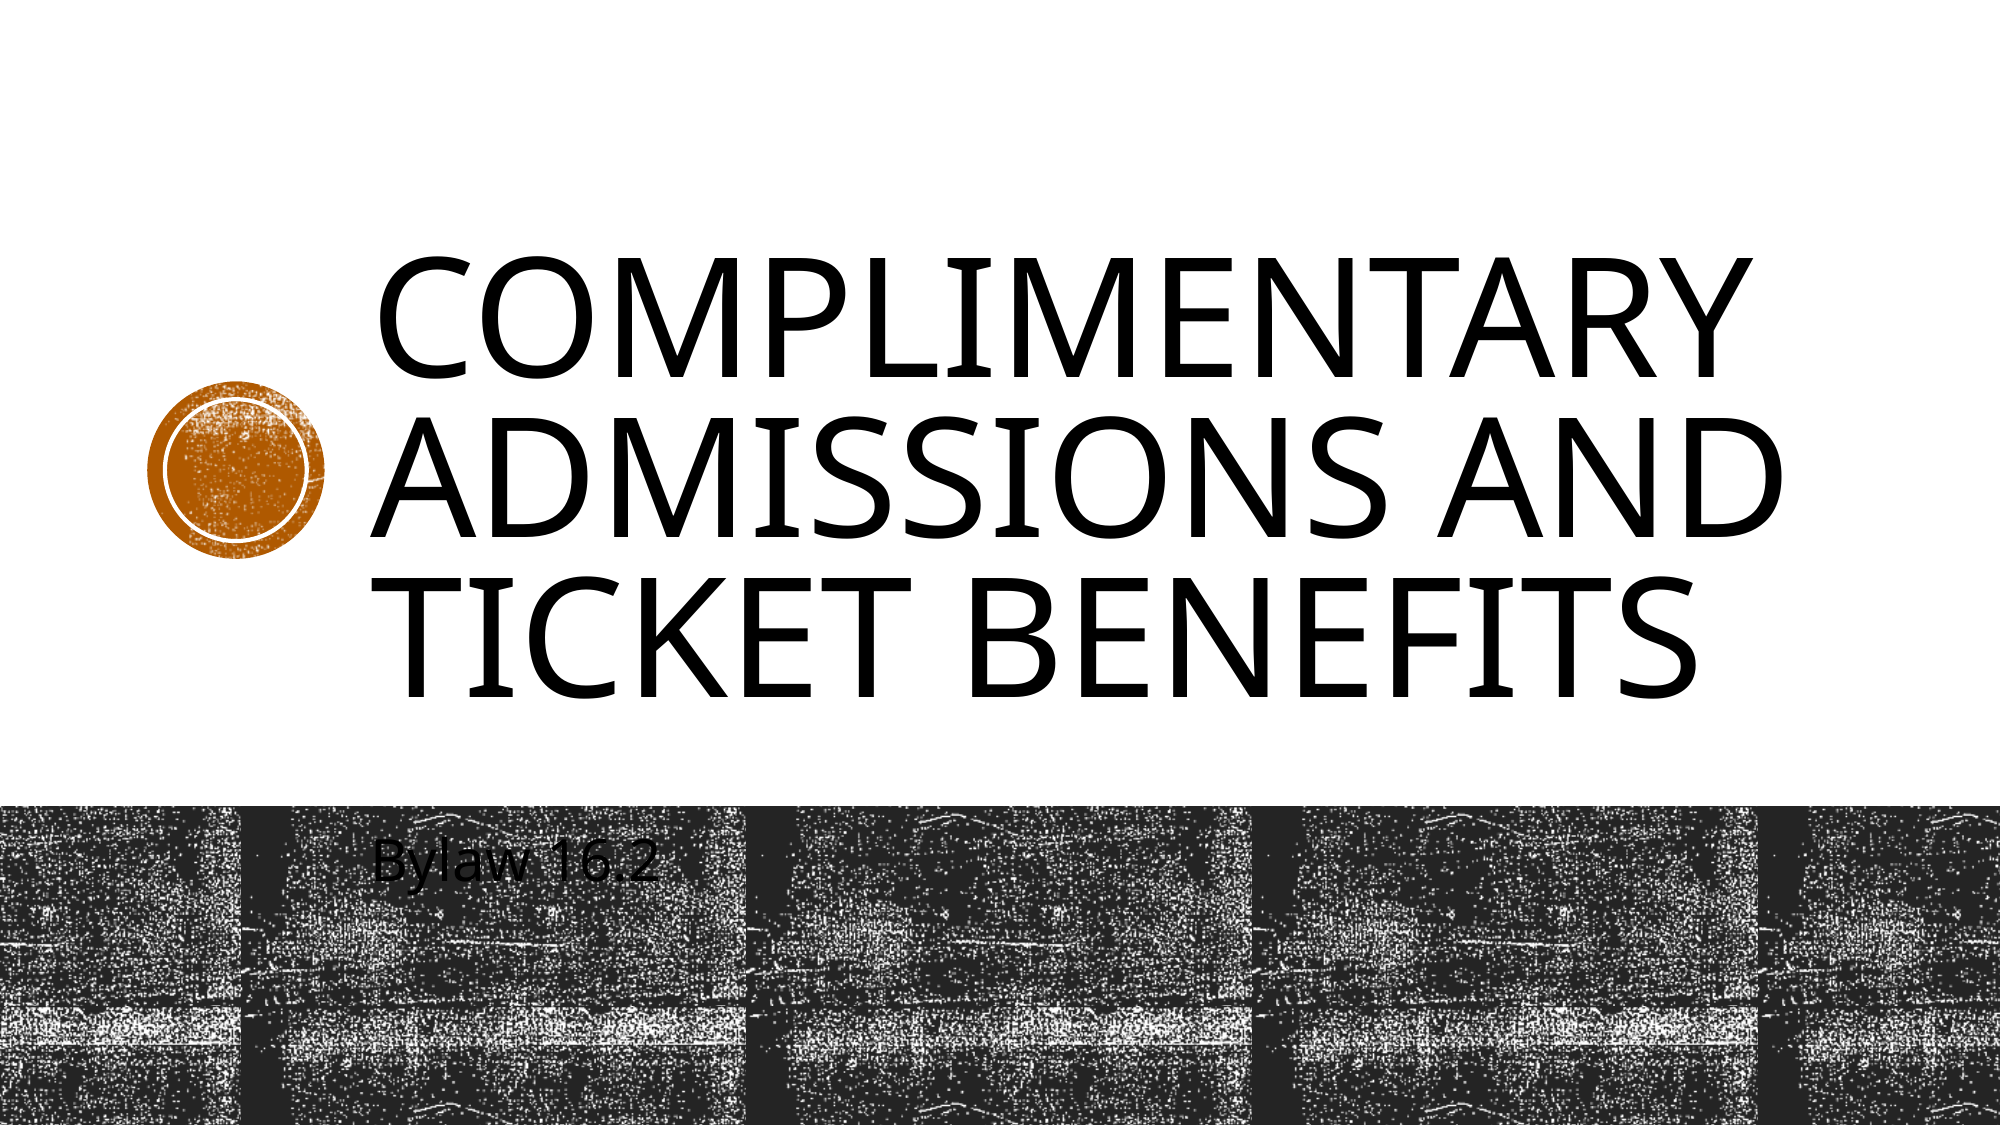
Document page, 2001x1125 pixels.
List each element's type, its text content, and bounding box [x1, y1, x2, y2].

title Complimentary Admissions and Ticket Benefits [355, 201, 1878, 779]
list Bylaw 16.2 [355, 823, 1841, 999]
